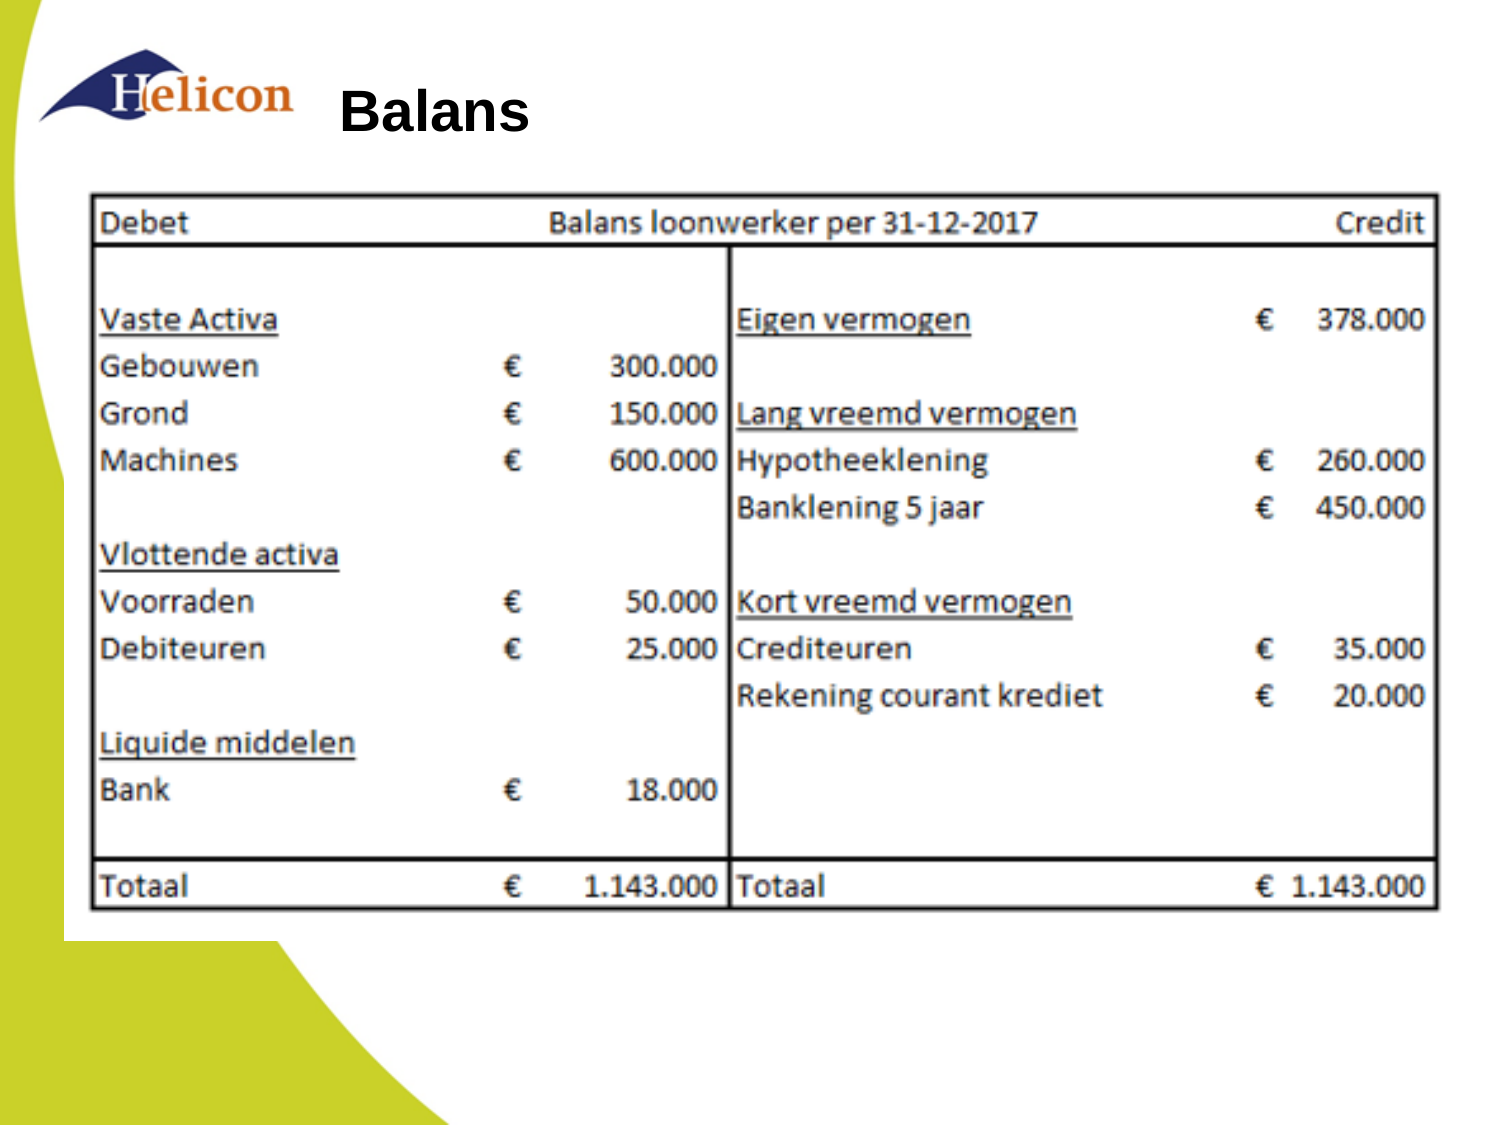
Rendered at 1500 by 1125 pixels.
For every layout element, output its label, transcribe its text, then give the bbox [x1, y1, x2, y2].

title Balans [324, 54, 1415, 161]
picture [0, 0, 1500, 1125]
